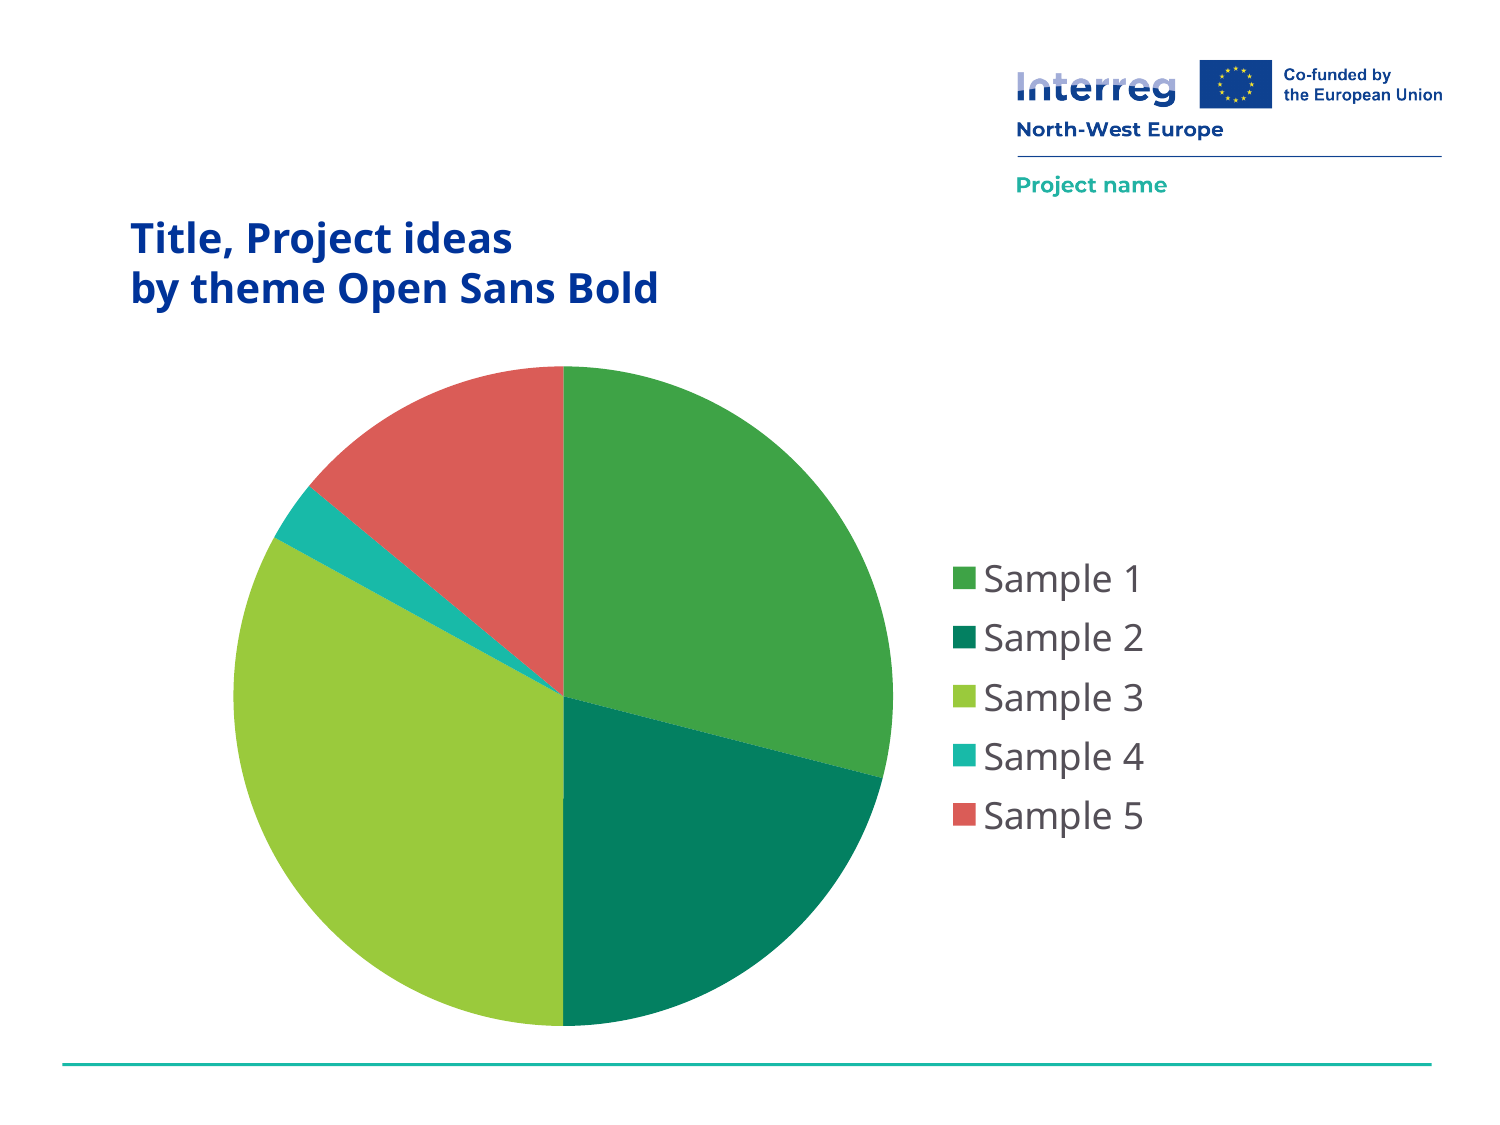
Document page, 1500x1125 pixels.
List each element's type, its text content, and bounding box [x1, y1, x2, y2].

text_box Title, Project ideas by theme Open Sans Bold [115, 204, 859, 352]
chart [185, 352, 1170, 1040]
picture [958, 0, 1500, 252]
